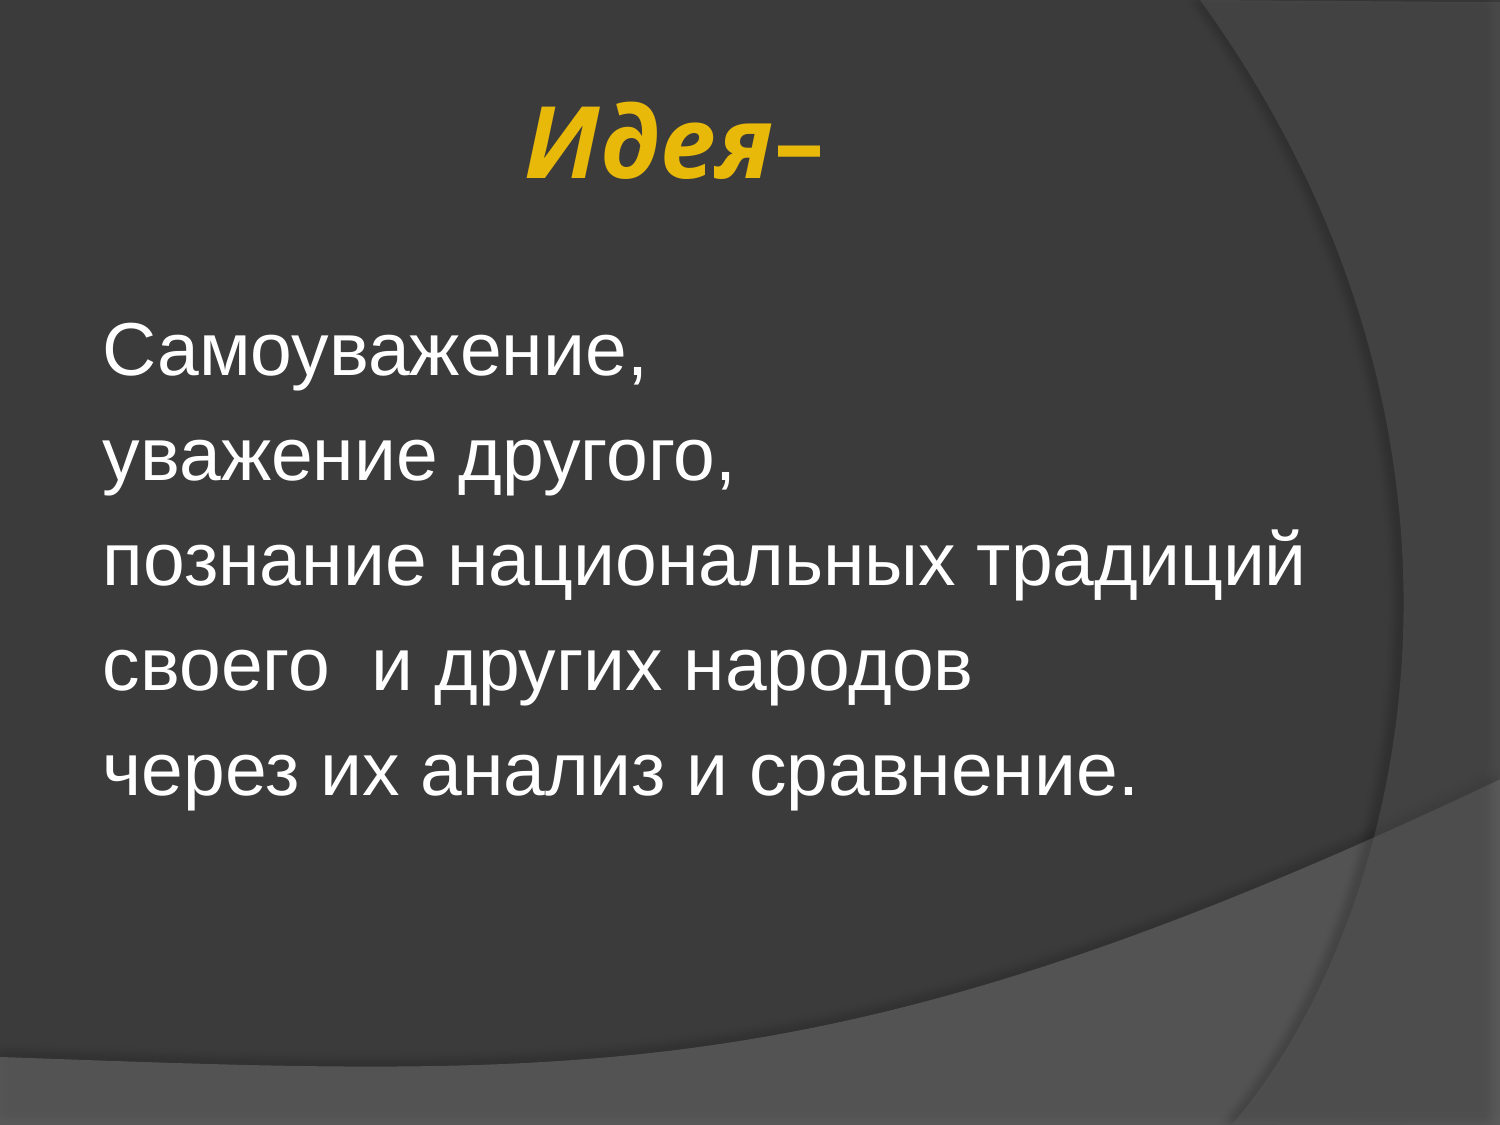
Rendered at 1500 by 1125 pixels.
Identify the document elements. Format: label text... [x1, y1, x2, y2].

title Идея– [74, 44, 1301, 233]
list Самоуважение, уважение другого, познание национальных традиций своего и других народов через их анализ и сравнение. [81, 292, 1391, 973]
